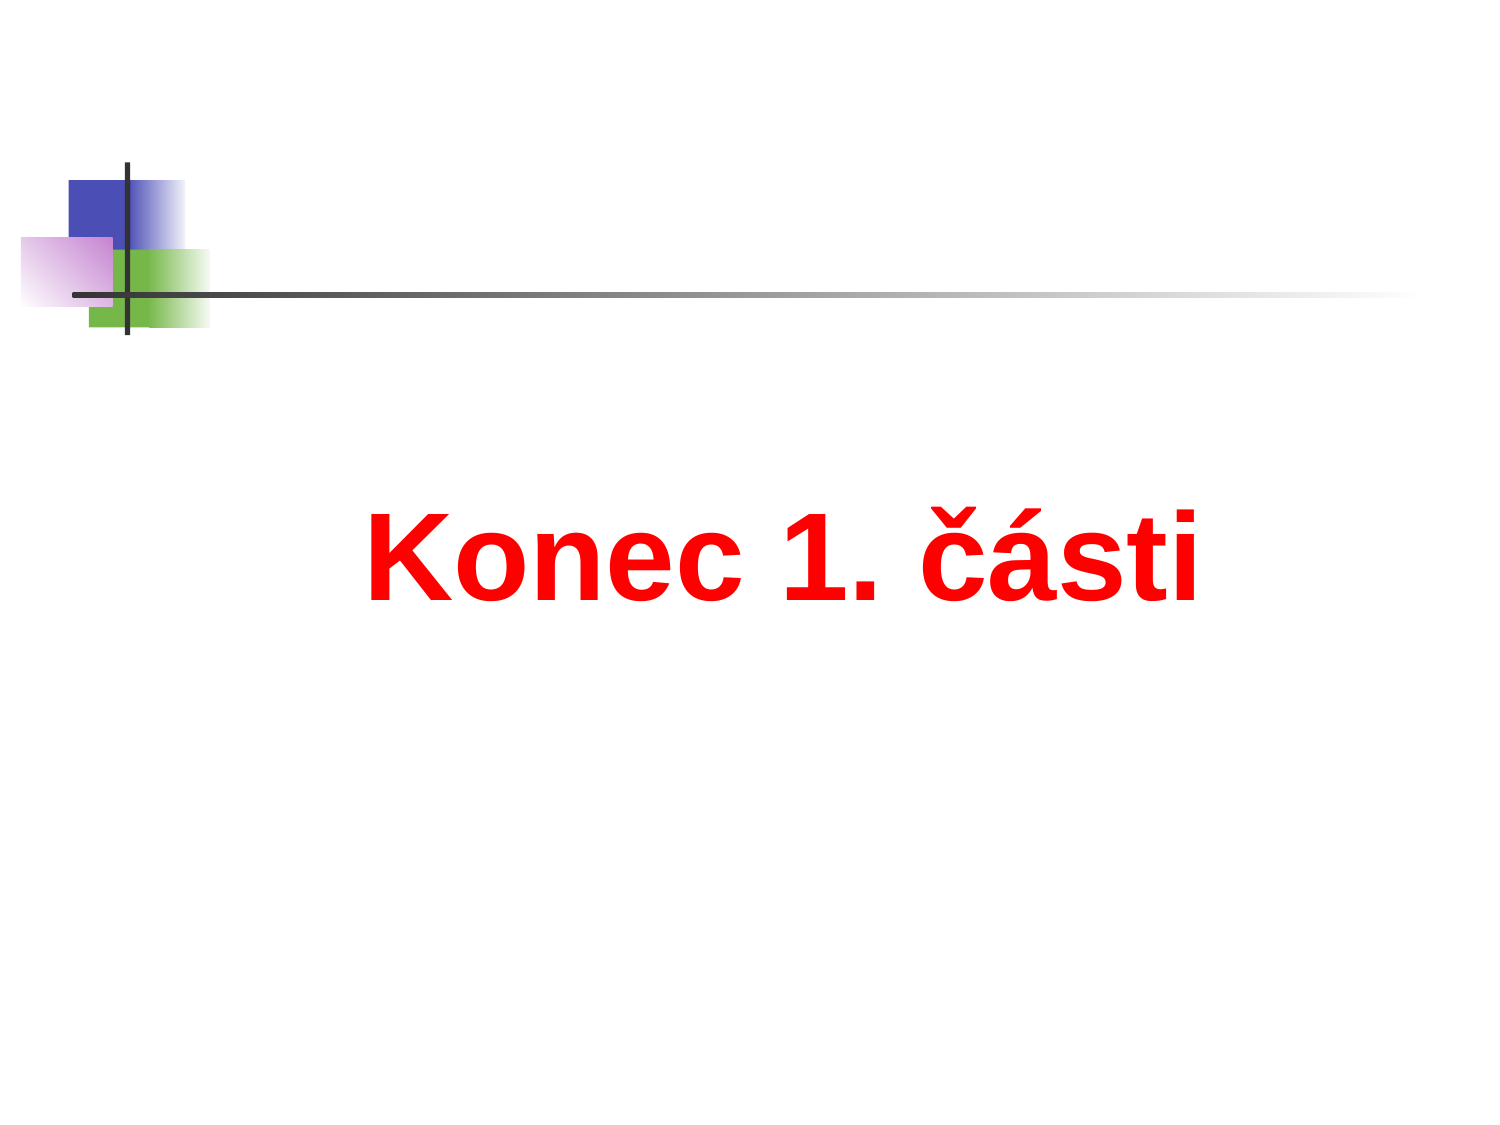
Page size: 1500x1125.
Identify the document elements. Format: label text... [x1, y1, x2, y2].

text_box Konec 1. části [348, 467, 1270, 633]
